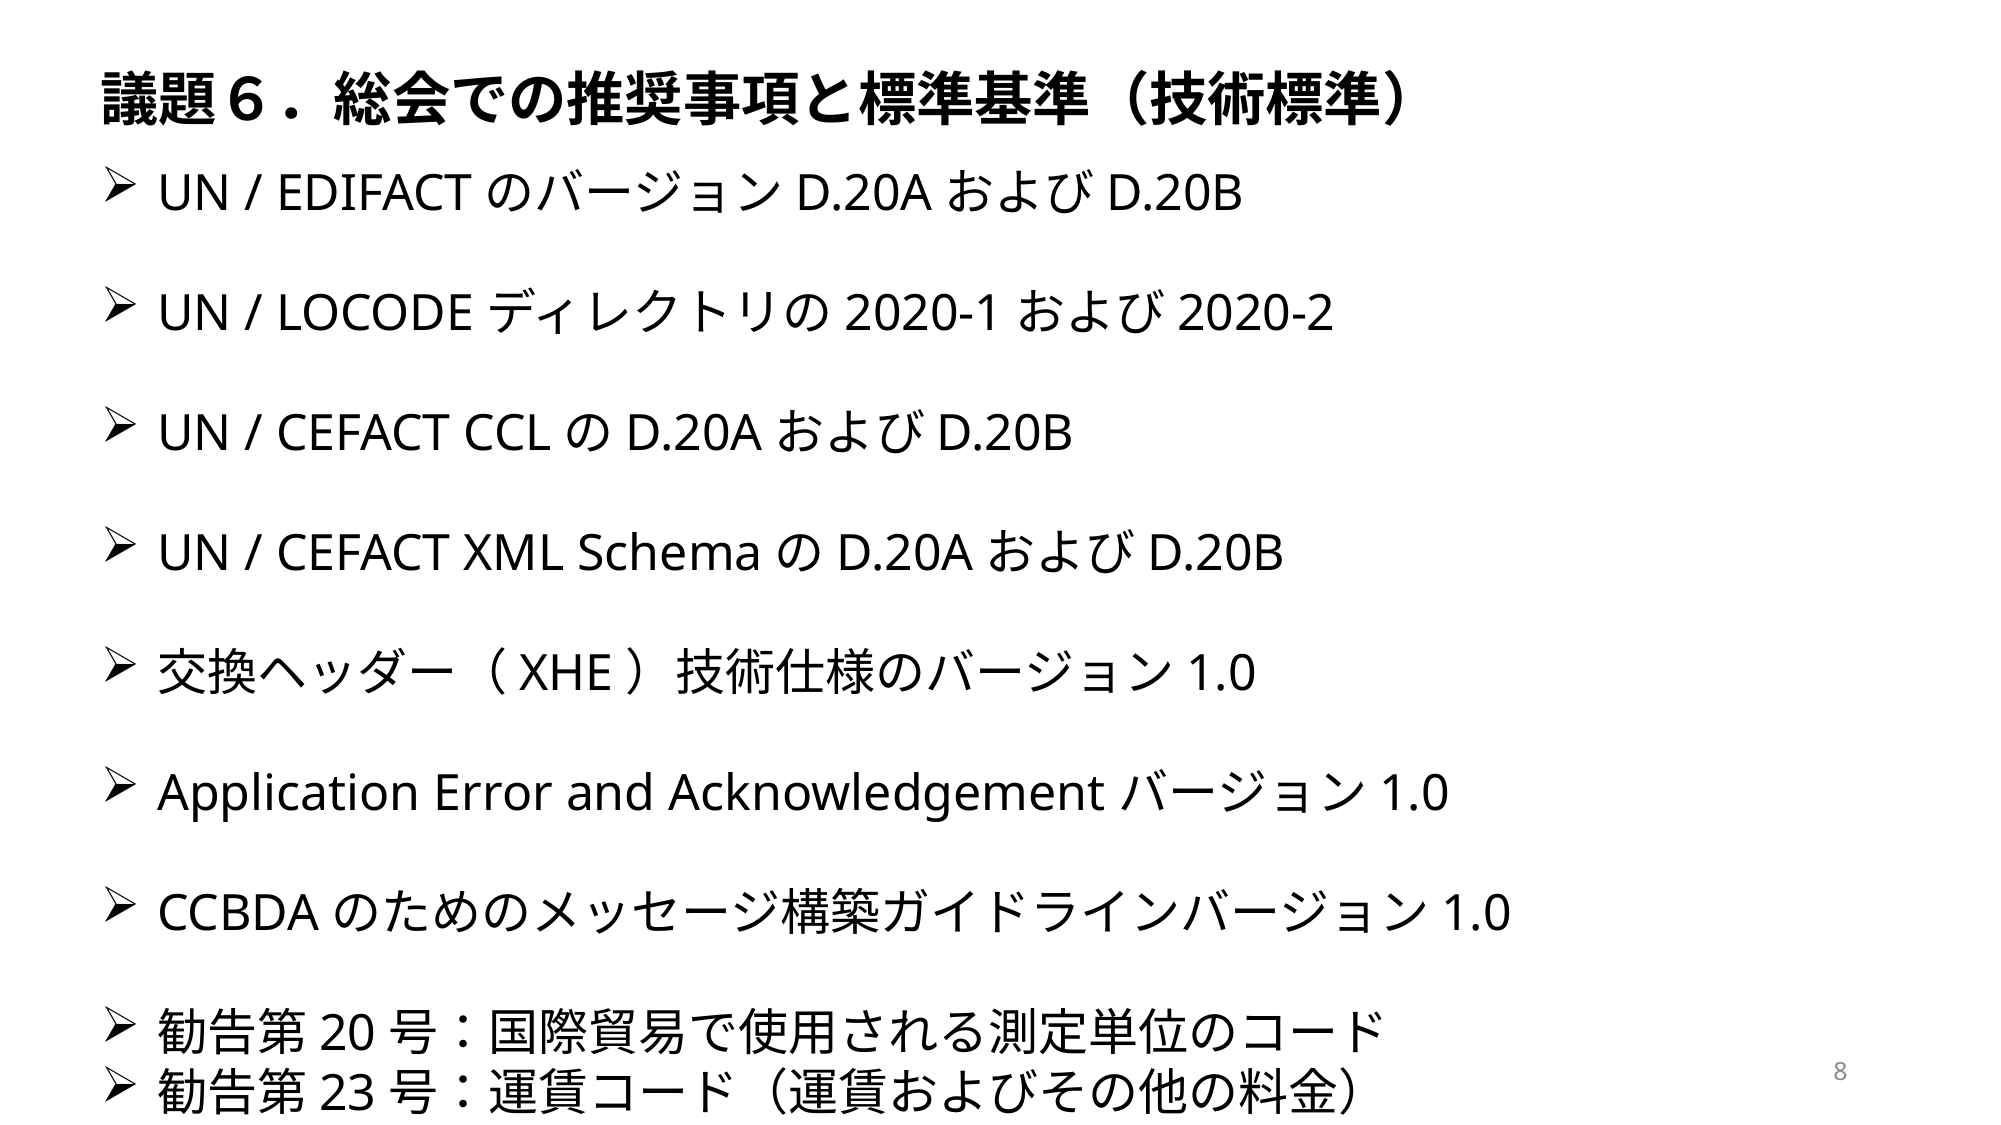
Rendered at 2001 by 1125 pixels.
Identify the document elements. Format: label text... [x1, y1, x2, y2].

slide_number 8 [1412, 1042, 1863, 1103]
text_box UN / EDIFACTのバージョンD.20AおよびD.20B UN / LOCODEディレクトリの2020-1および2020-2 UN / CEFACT CCLのD.20AおよびD.20B UN / CEFACT XML SchemaのD.20AおよびD.20B 交換ヘッダー（XHE）技術仕様のバージョン1.0 Application Error and Acknowledgementバージョン1.0 CCBDAのためのメッセージ構築ガイドラインバージョン1.0 勧告第20号：国際貿易で使用される測定単位のコード 勧告第23号：運賃コード（運賃およびその他の料金） [86, 153, 1918, 1125]
text_box 議題６．総会での推奨事項と標準基準（技術標準） [86, 55, 1569, 153]
